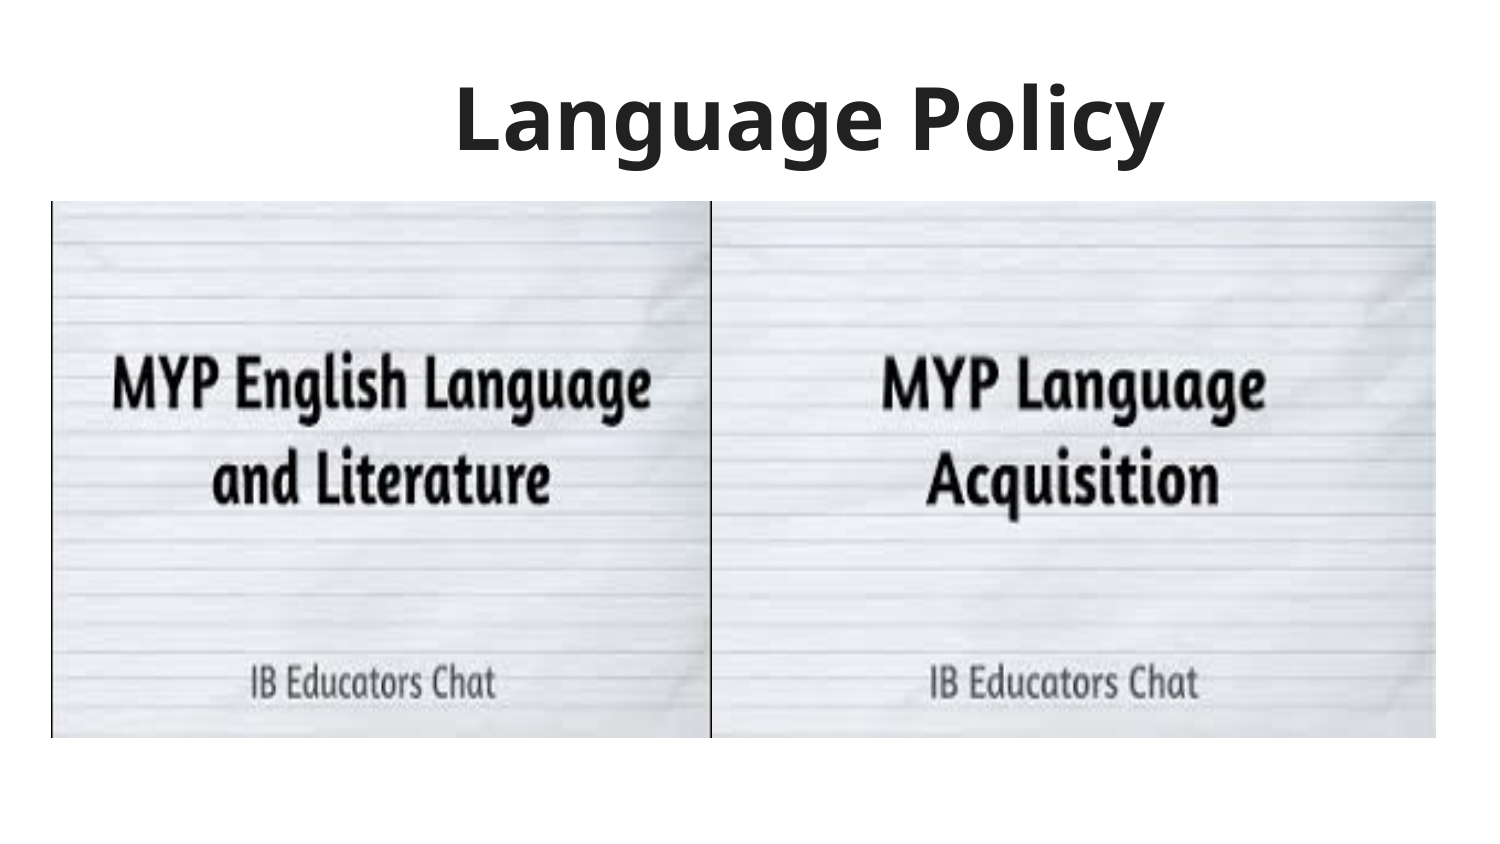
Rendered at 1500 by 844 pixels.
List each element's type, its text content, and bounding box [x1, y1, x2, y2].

title Language Policy [51, 48, 1449, 180]
picture [50, 201, 1436, 738]
